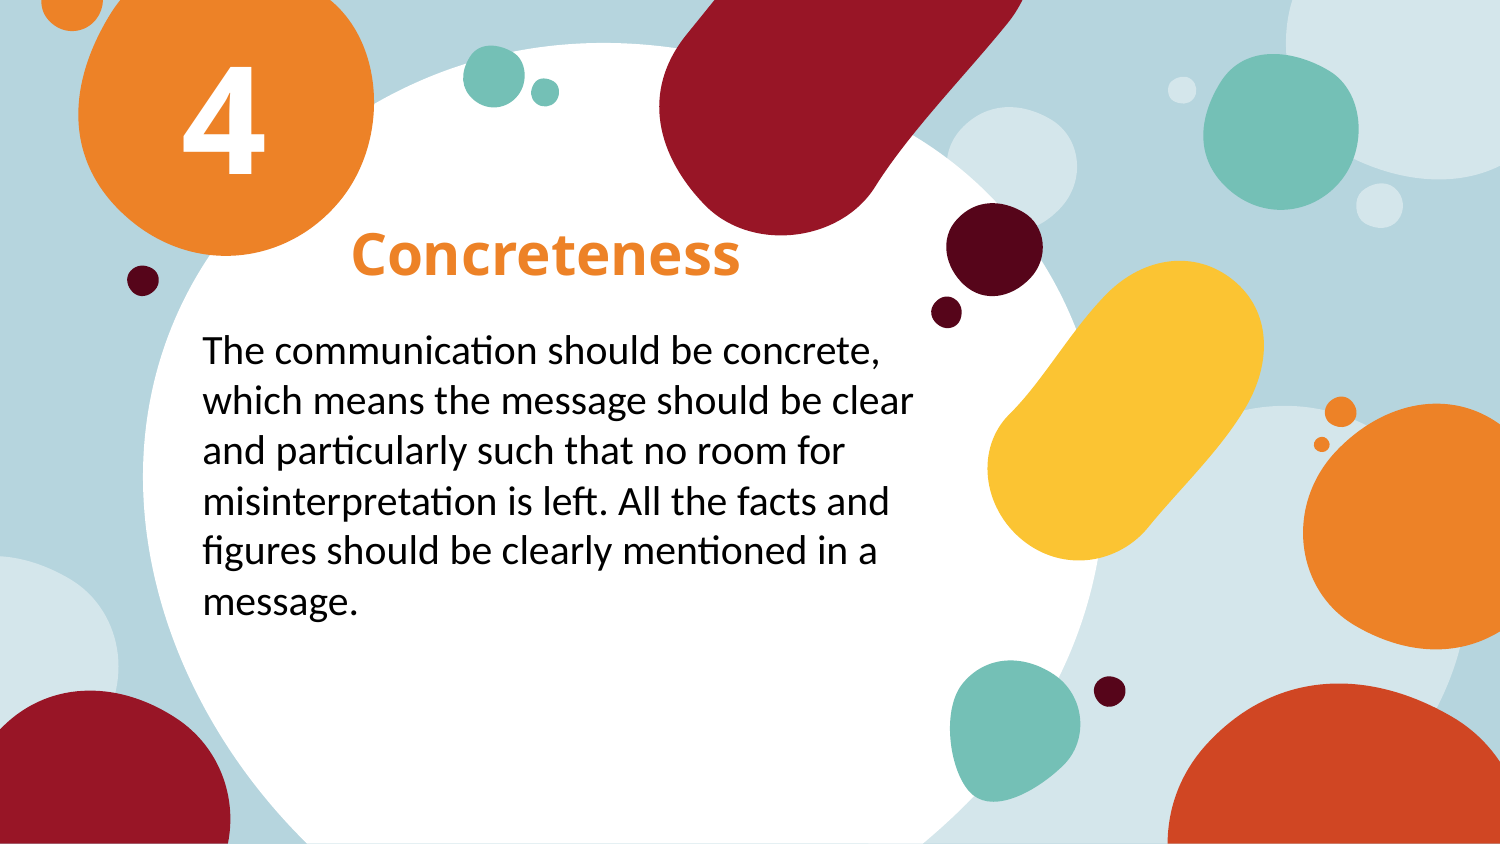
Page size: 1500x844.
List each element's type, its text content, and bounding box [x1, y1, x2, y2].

title Concreteness [350, 171, 777, 288]
text_box 4 [78, 0, 371, 230]
text_box The communication should be concrete, which means the message should be clear and particularly such that no room for misinterpretation is left. All the facts and figures should be clearly mentioned in a message. [187, 315, 988, 631]
